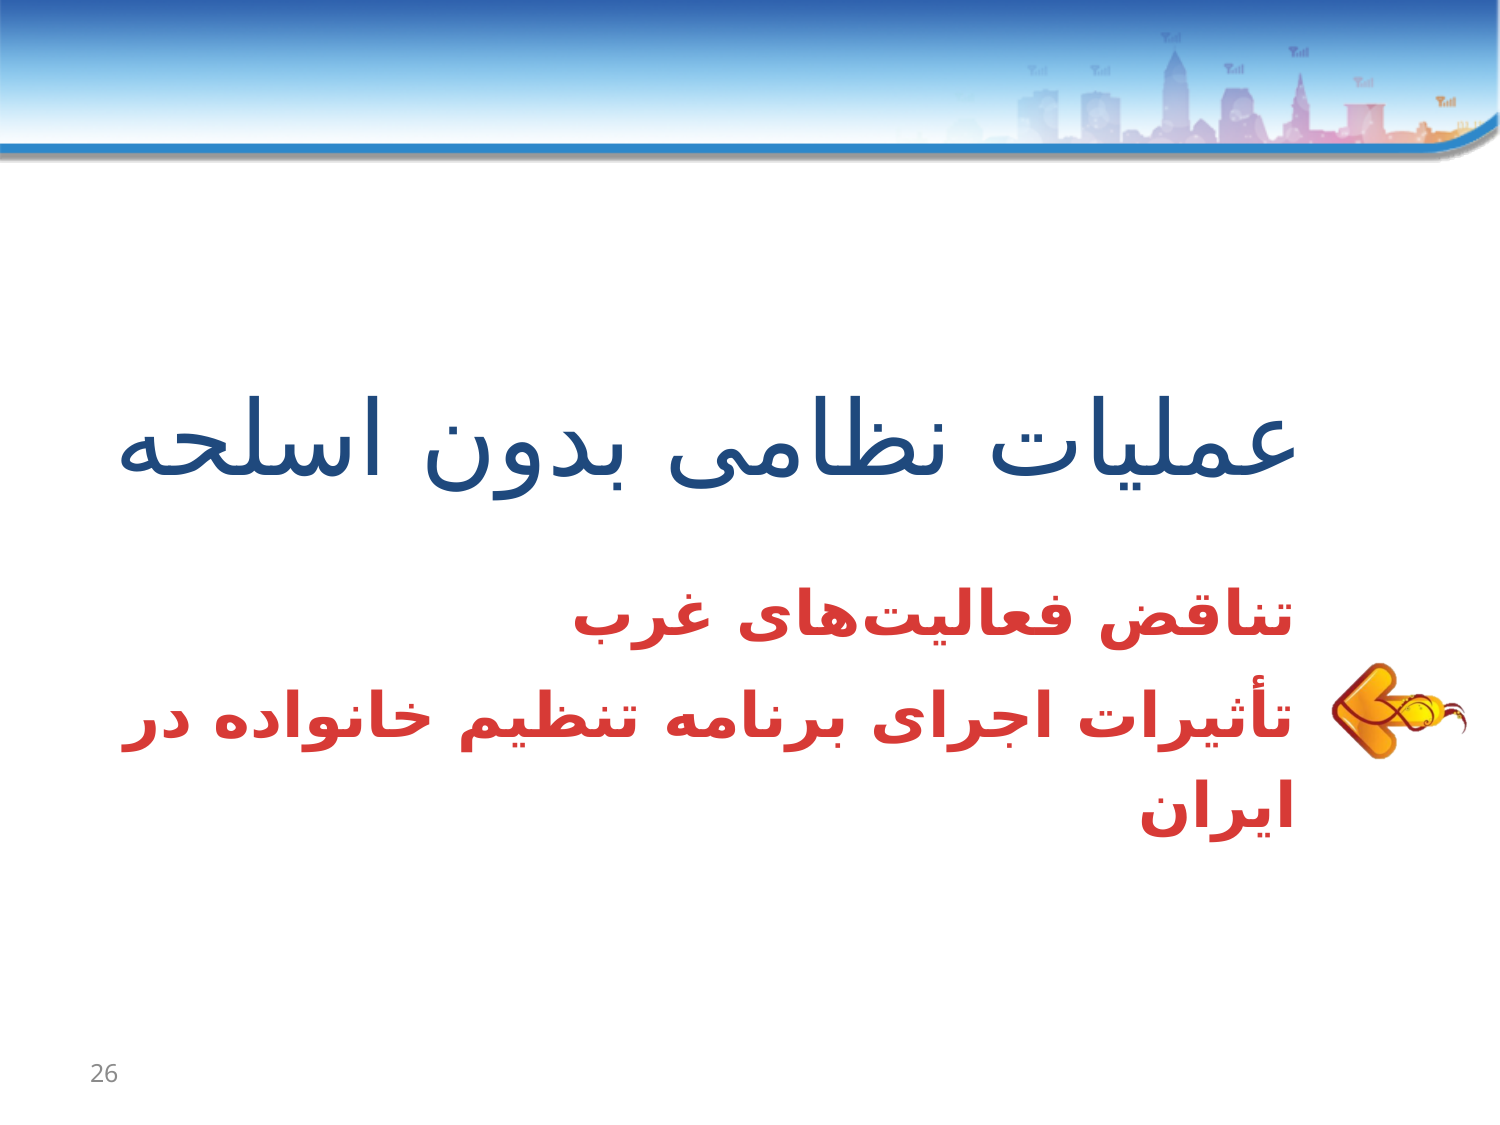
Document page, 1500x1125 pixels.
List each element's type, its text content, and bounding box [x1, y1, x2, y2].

text_box عملیات نظامی بدون اسلحه [17, 224, 1306, 497]
picture [1316, 656, 1476, 767]
slide_number 26 [75, 1042, 425, 1103]
picture [0, 0, 1500, 216]
text_box تناقض فعالیت‌های غرب تأثیرات اجرای برنامه تنظیم خانواده در ایران [87, 550, 1376, 906]
